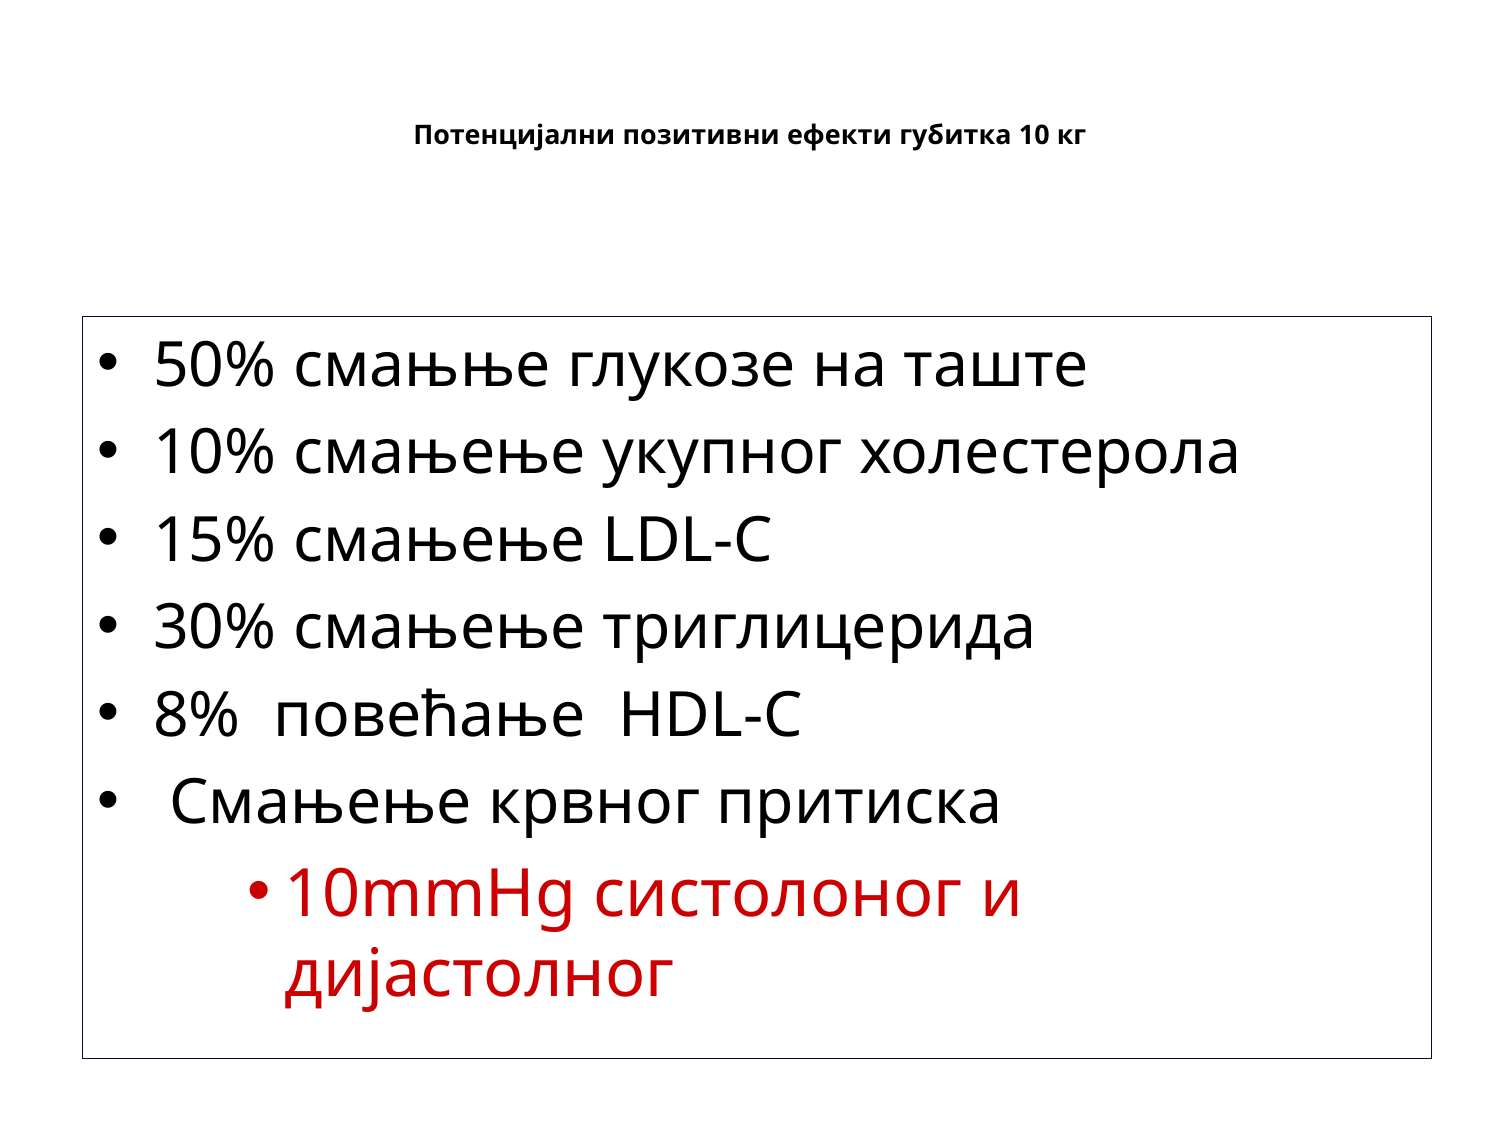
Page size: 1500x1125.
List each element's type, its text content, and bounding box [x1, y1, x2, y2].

title Потенцијални позитивни ефекти губитка 10 кг [75, 45, 1425, 233]
list 50% смањње глукозе на таште 10% смањење укупног холестерола 15% смањење LDL-C 30% смањење триглицерида 8% повећање HDL-C Смањење крвног притиска 10mmHg систолоног и дијастолног [82, 316, 1432, 1059]
